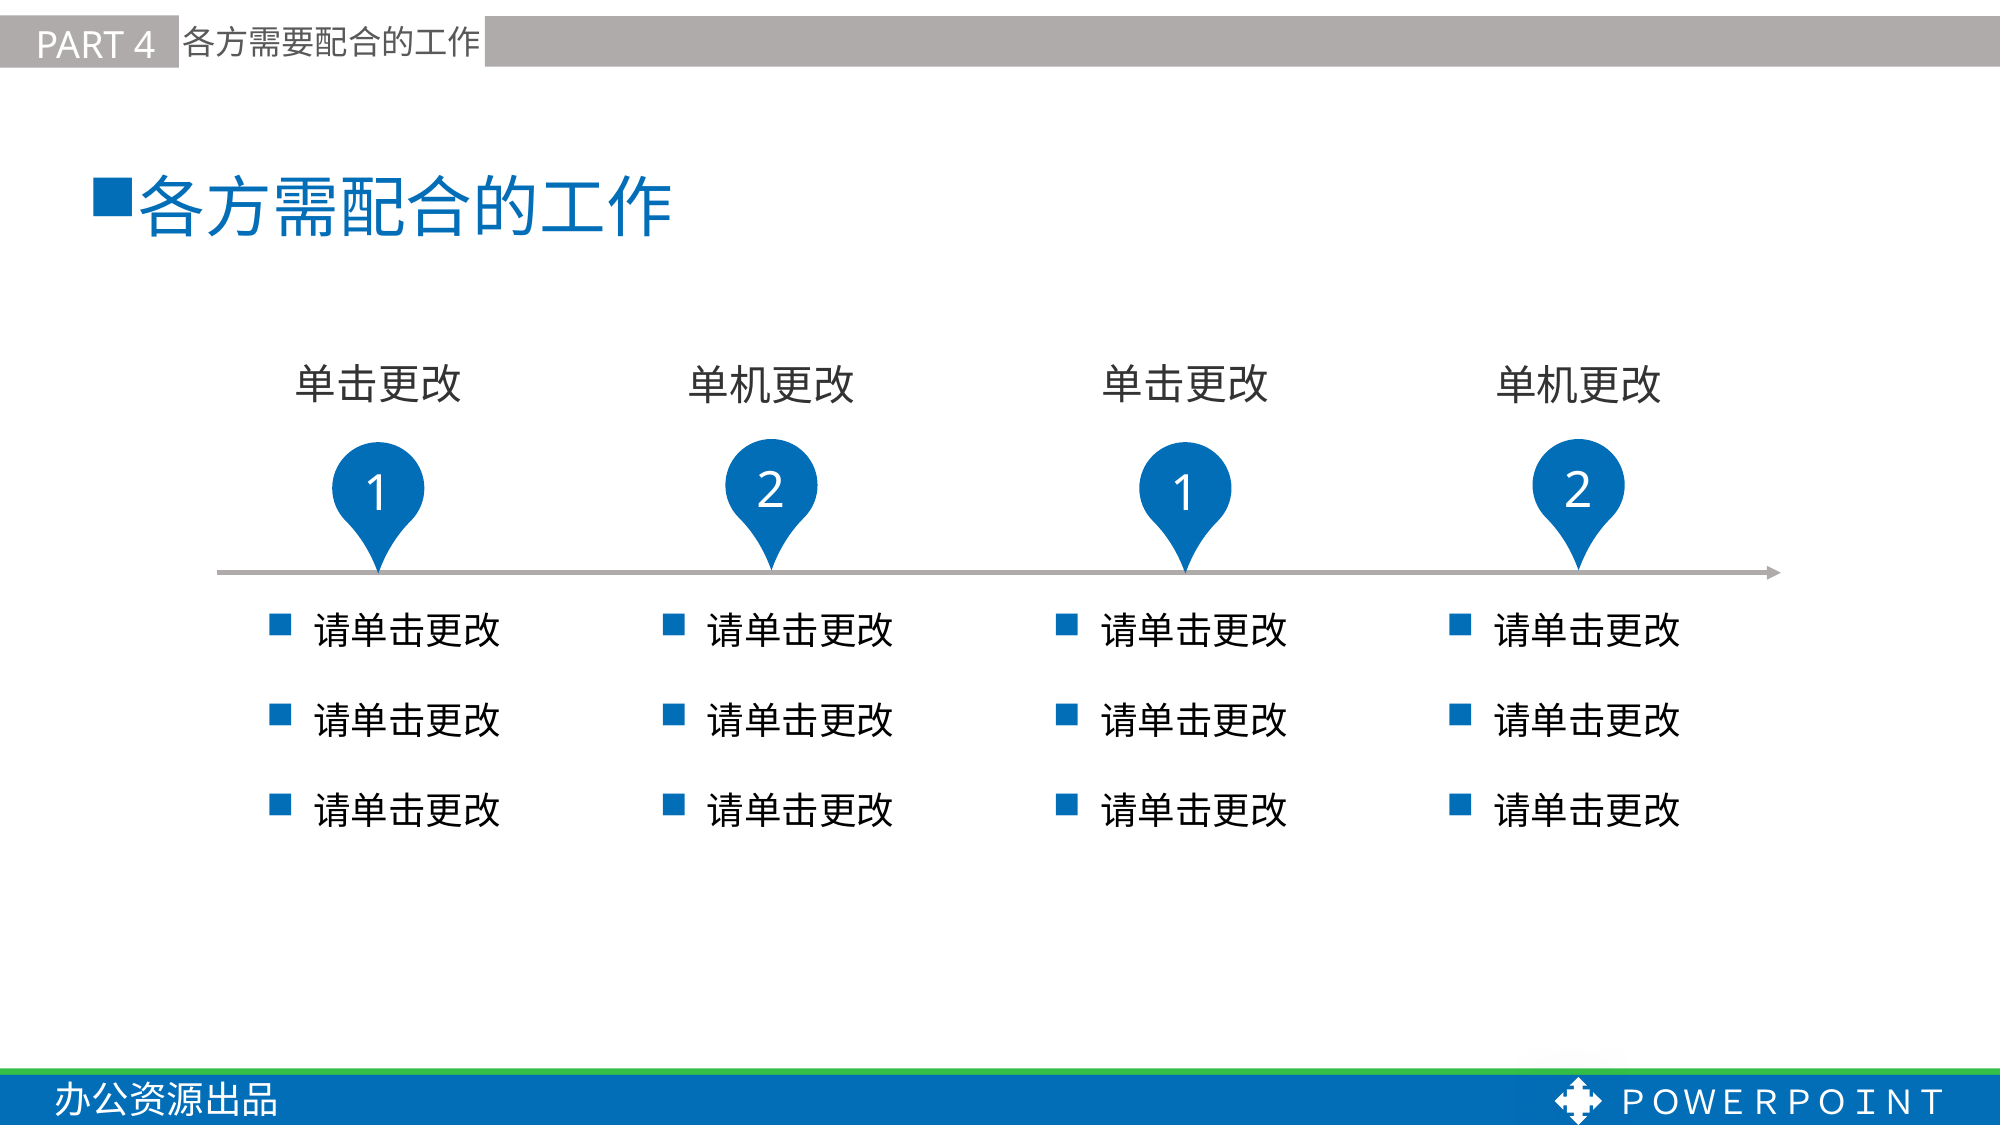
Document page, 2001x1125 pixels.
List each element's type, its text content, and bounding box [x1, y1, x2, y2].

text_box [1082, 260, 1288, 574]
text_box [275, 260, 481, 574]
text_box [11, 13, 499, 75]
text_box 各方需配合的工作 [73, 157, 728, 253]
text_box 请单击更改 请单击更改 请单击更改 [973, 599, 1356, 840]
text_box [669, 262, 874, 571]
text_box 请单击更改 请单击更改 请单击更改 [1356, 599, 1760, 840]
text_box 请单击更改 请单击更改 请单击更改 [176, 599, 570, 840]
text_box 请单击更改 请单击更改 请单击更改 [570, 599, 973, 840]
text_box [1476, 262, 1681, 571]
